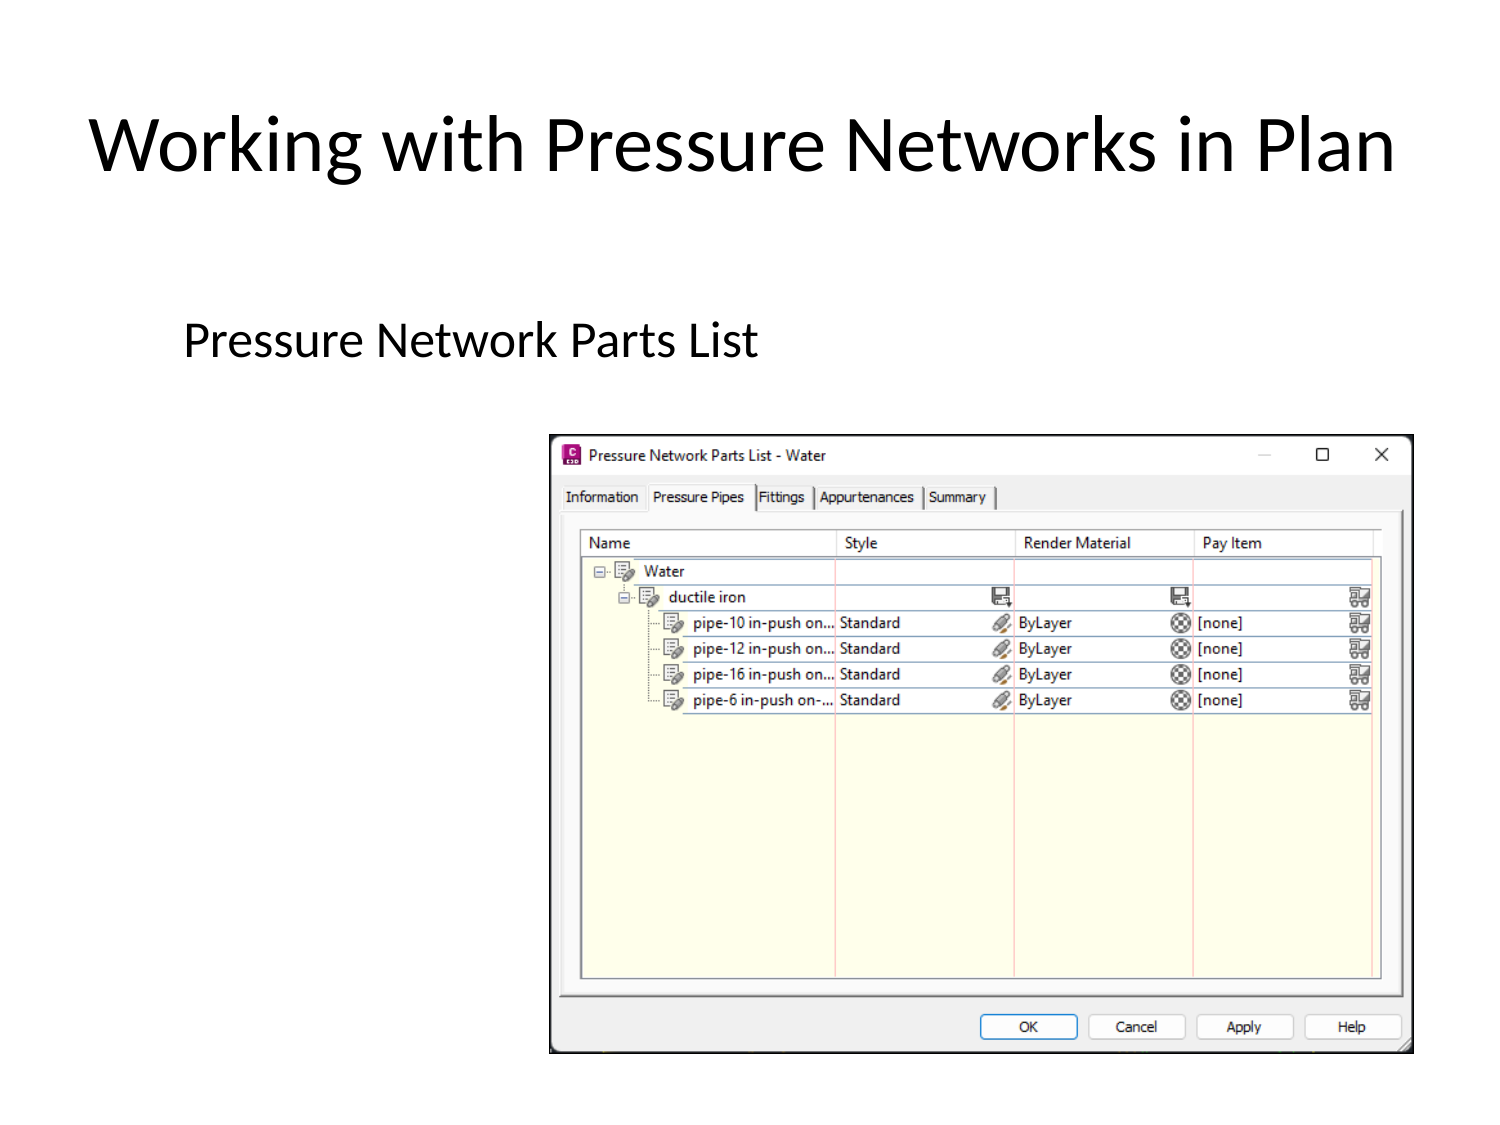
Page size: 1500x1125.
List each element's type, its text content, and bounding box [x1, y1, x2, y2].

title Working with Pressure Networks in Plan [12, 45, 1475, 233]
text_box Pressure Network Parts List [37, 262, 775, 375]
picture [549, 434, 1414, 1054]
